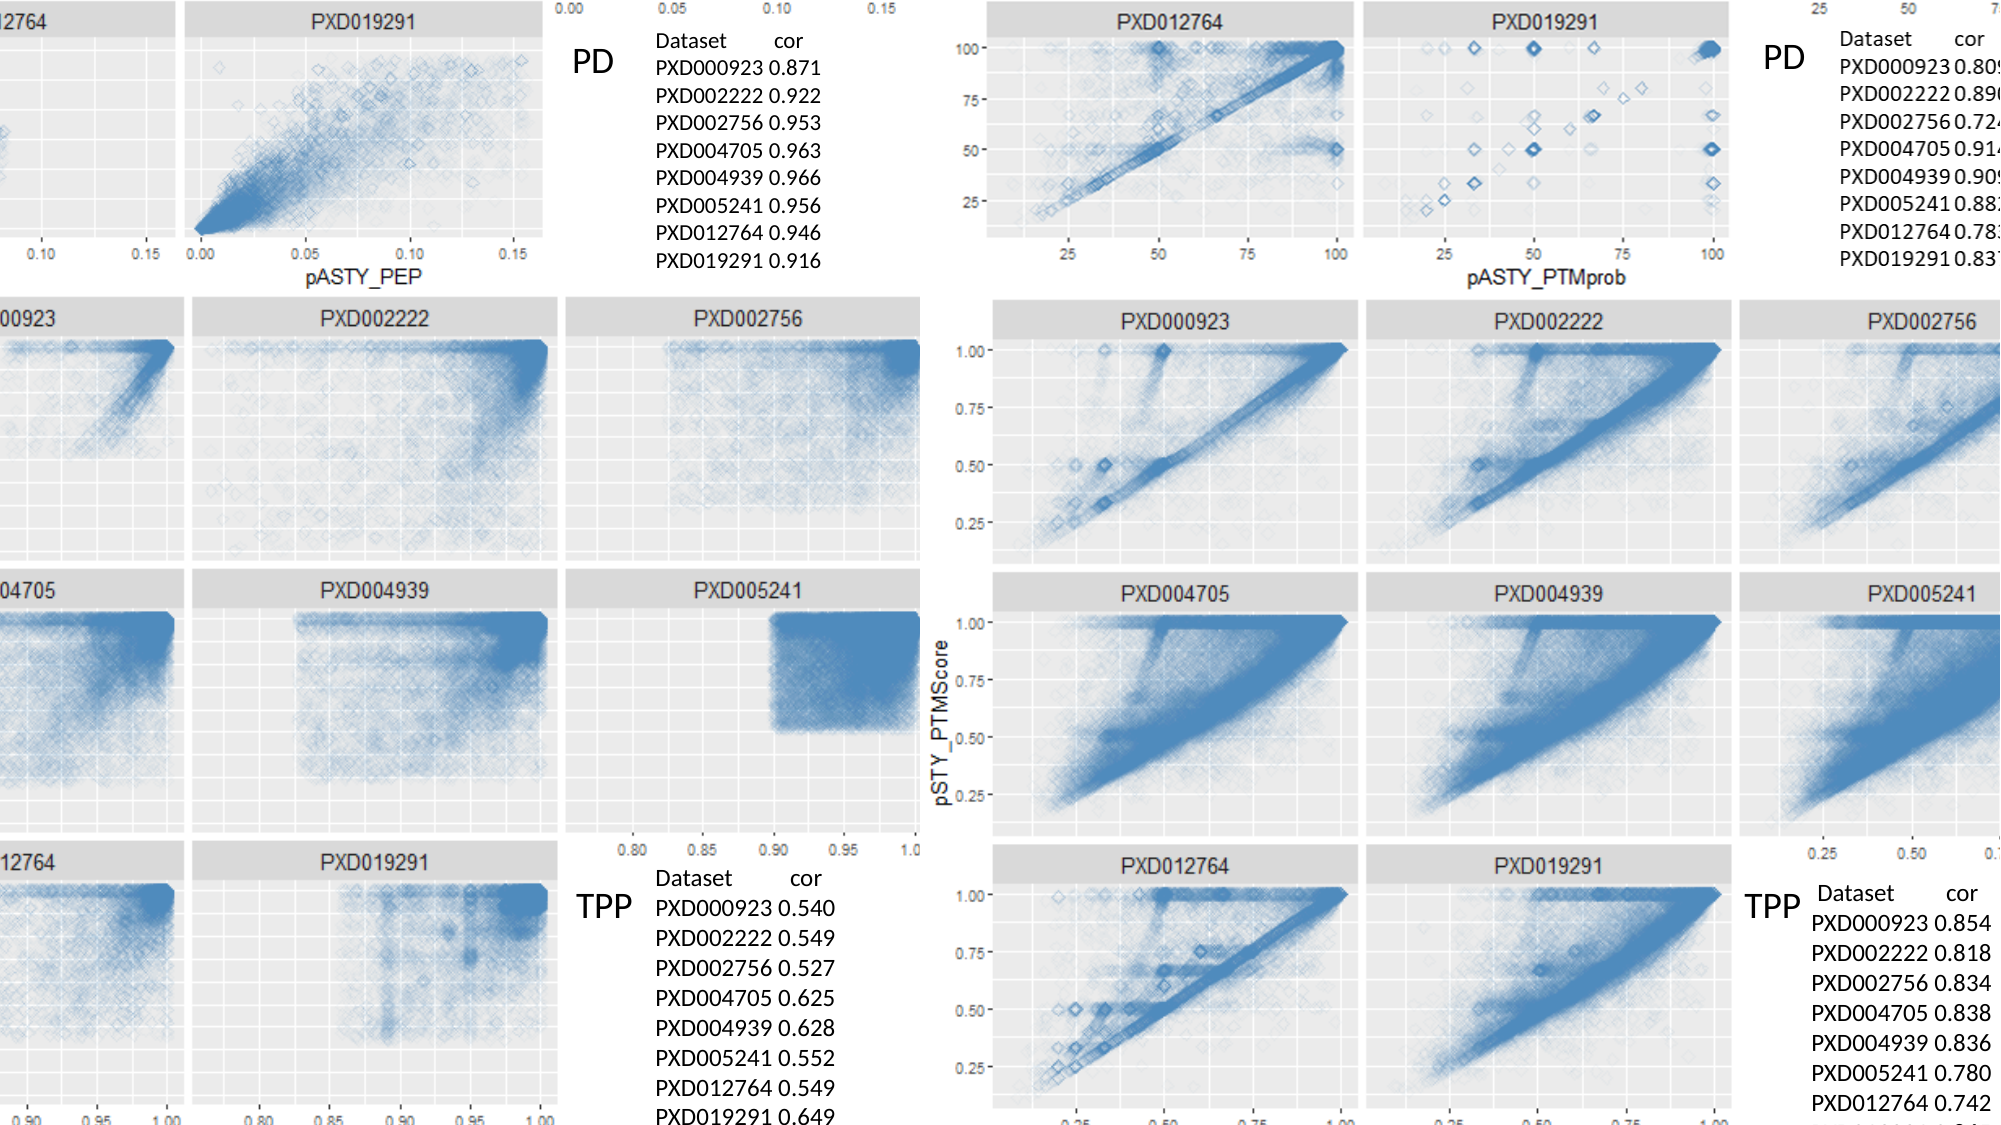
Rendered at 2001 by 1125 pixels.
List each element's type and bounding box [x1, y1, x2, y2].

text_box [0, 0, 2000, 1125]
